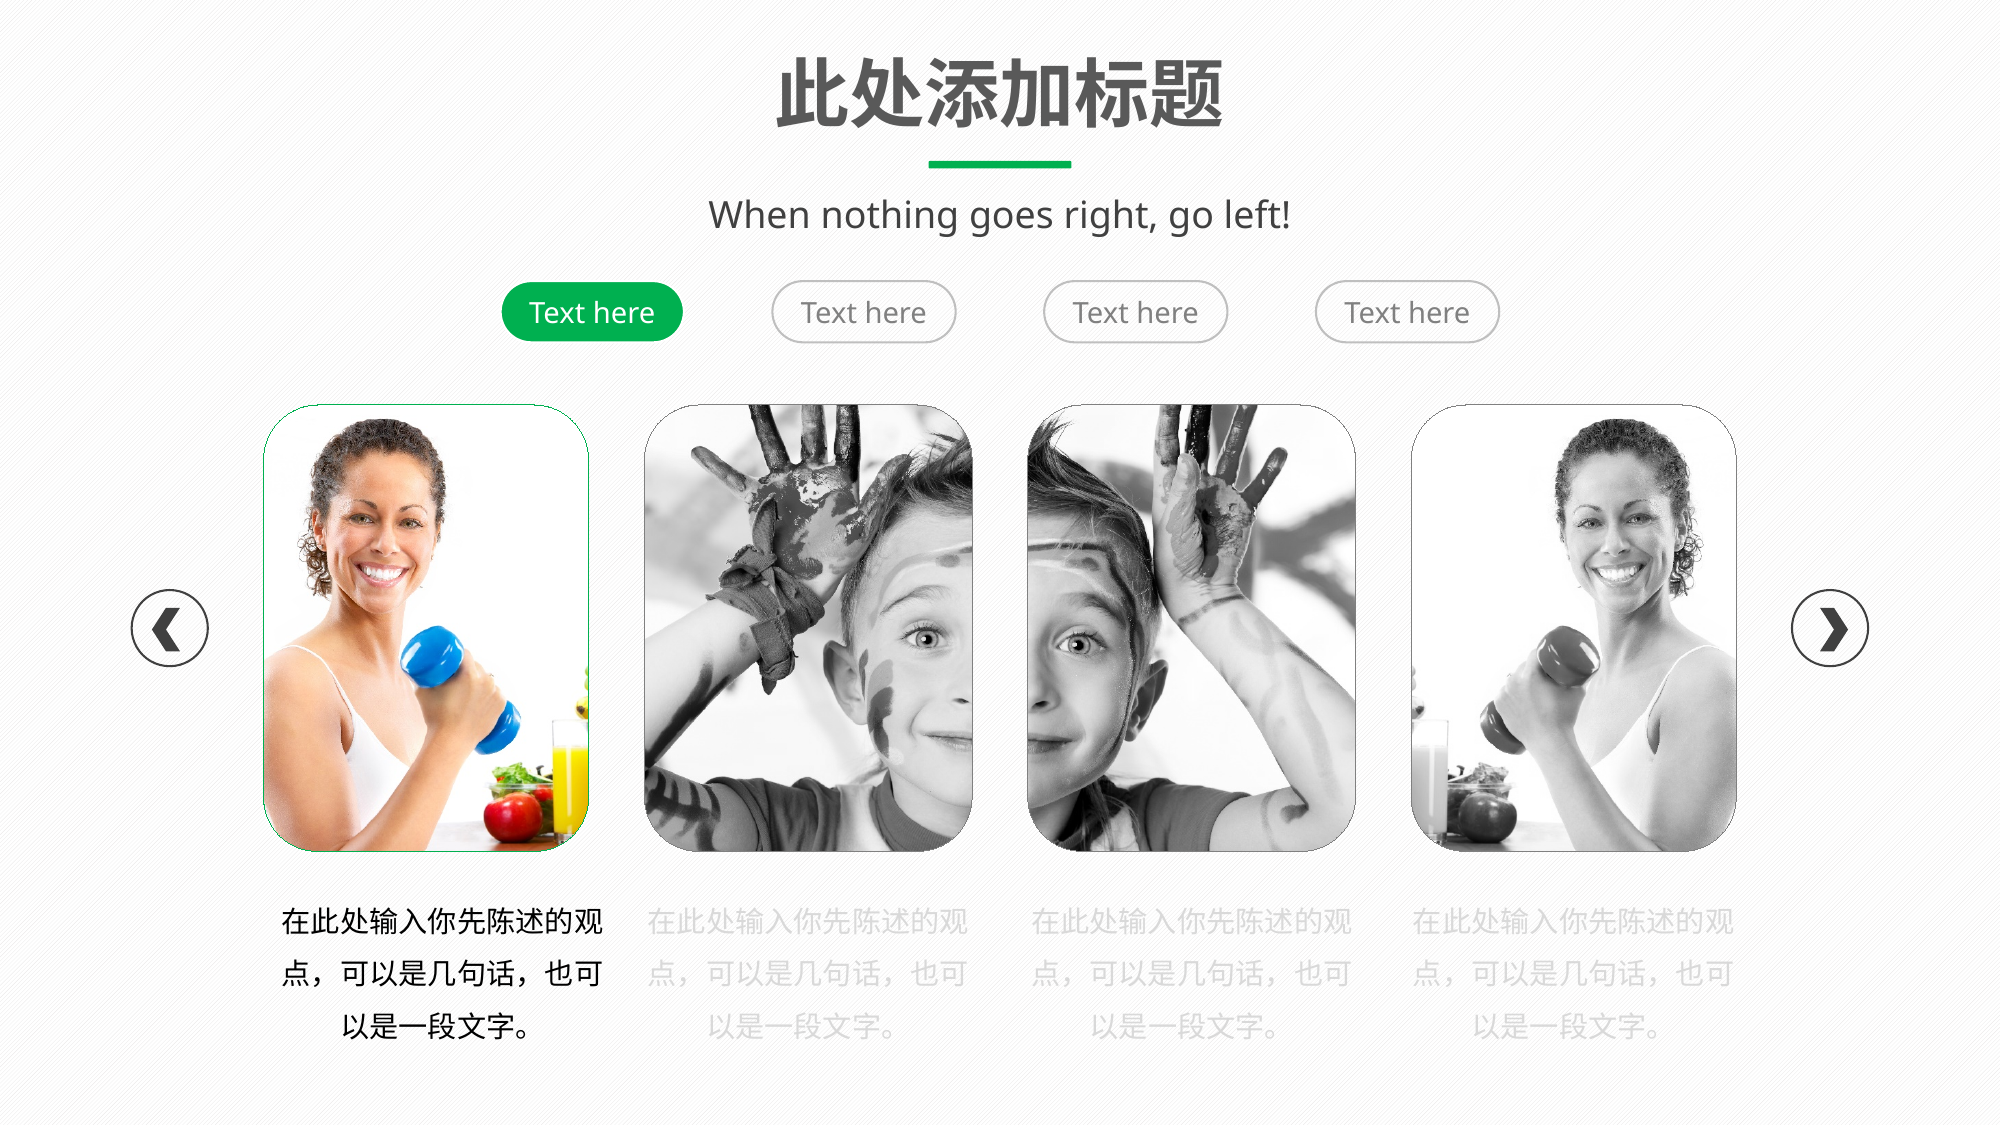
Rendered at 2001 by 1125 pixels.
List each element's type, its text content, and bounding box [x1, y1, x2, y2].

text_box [1791, 589, 1869, 667]
text_box 在此处输入你先陈述的观点，可以是几句话，也可以是一段文字。 [629, 878, 988, 1051]
text_box 在此处输入你先陈述的观点，可以是几句话，也可以是一段文字。 [1394, 878, 1753, 1051]
text_box Text here [499, 280, 685, 344]
text_box Text here [1043, 280, 1229, 344]
text_box [927, 159, 1073, 170]
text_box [263, 404, 1737, 852]
text_box 此处添加标题 [760, 39, 1240, 144]
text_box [131, 589, 208, 667]
text_box 在此处输入你先陈述的观点，可以是几句话，也可以是一段文字。 [263, 878, 622, 1051]
text_box Text here [771, 280, 957, 344]
text_box When nothing goes right, go left! [693, 184, 1307, 244]
text_box 在此处输入你先陈述的观点，可以是几句话，也可以是一段文字。 [1012, 878, 1371, 1051]
text_box Text here [1314, 280, 1501, 344]
